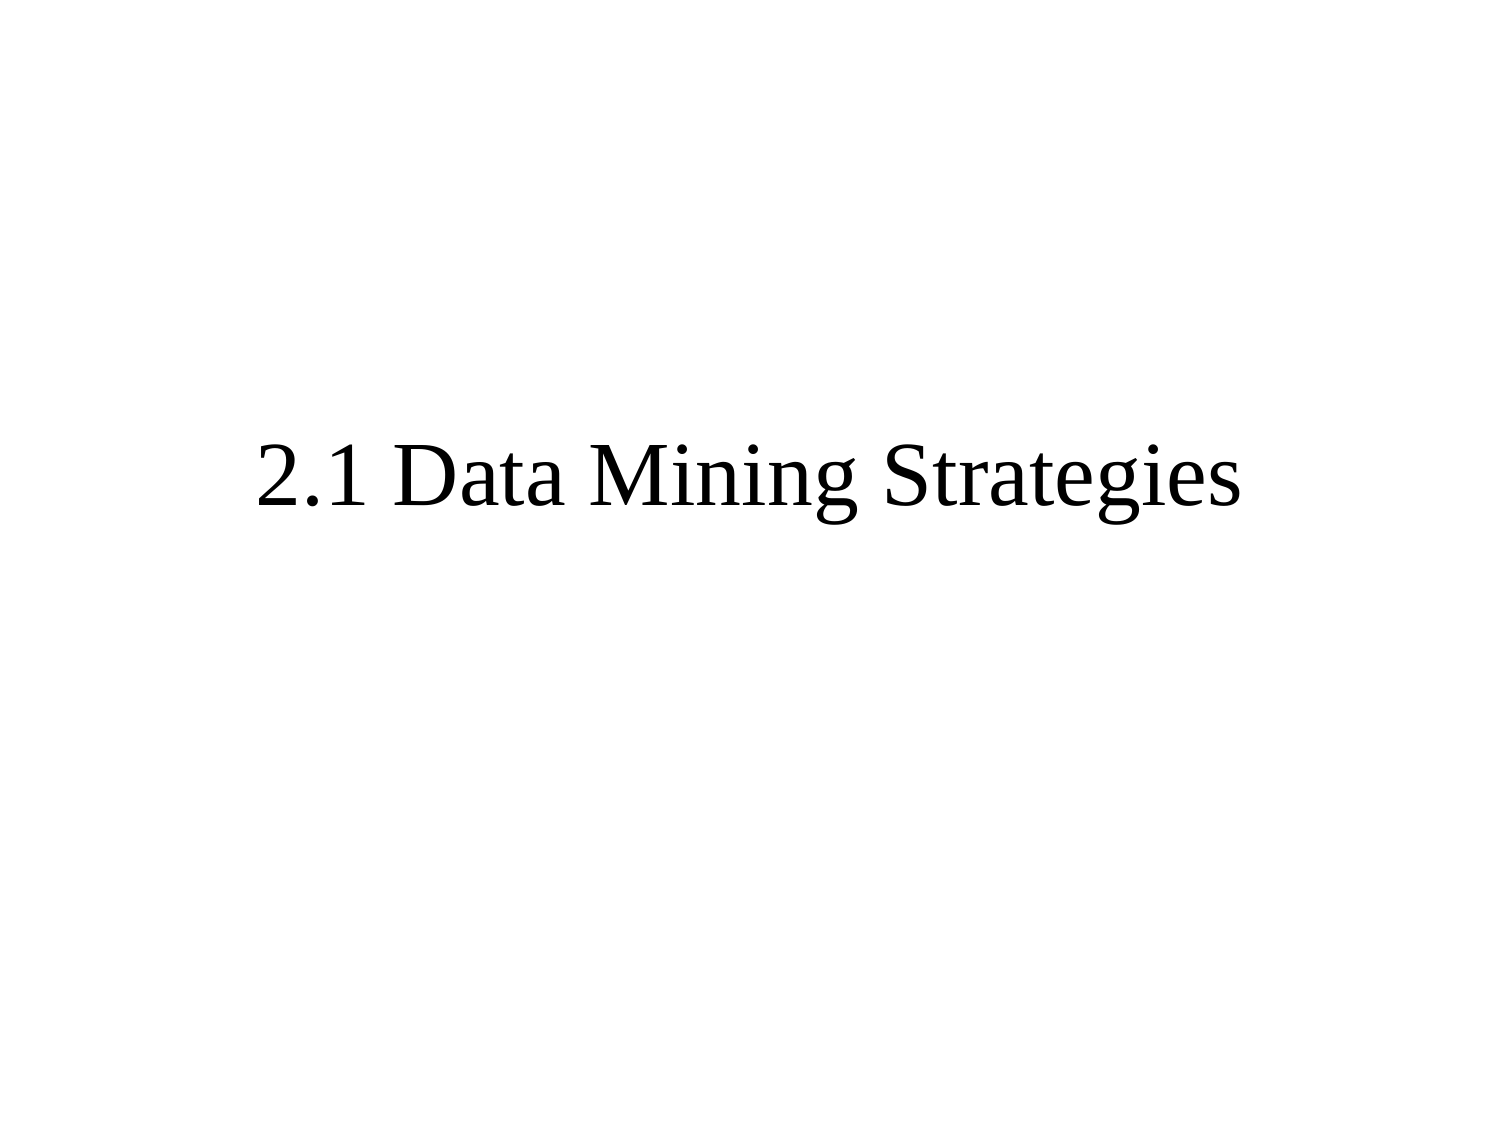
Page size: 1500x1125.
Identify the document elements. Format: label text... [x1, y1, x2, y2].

title 2.1 Data Mining Strategies [0, 375, 1500, 563]
